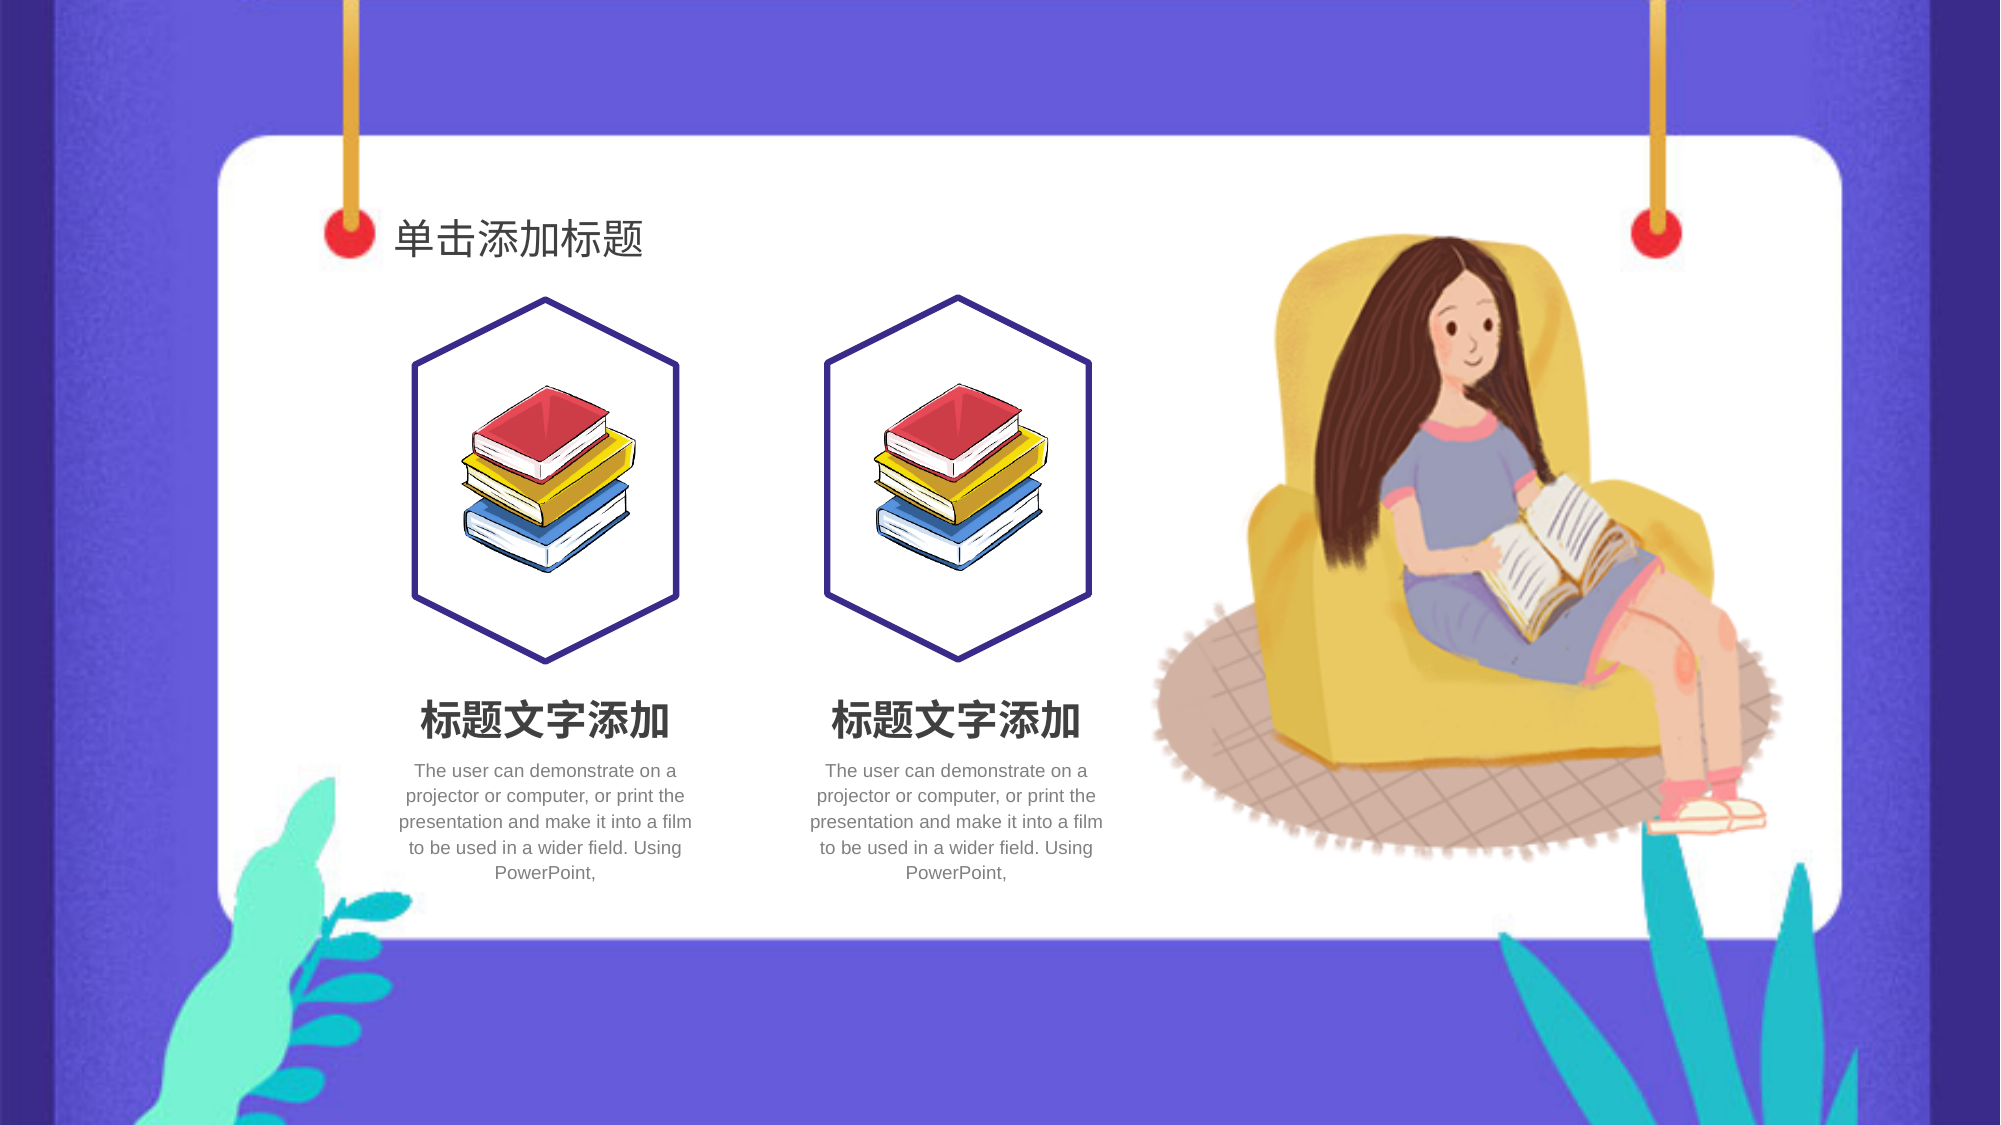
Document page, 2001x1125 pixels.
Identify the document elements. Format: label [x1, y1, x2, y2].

picture [0, 0, 2000, 1125]
text_box [259, 676, 670, 893]
text_box [670, 676, 1243, 893]
